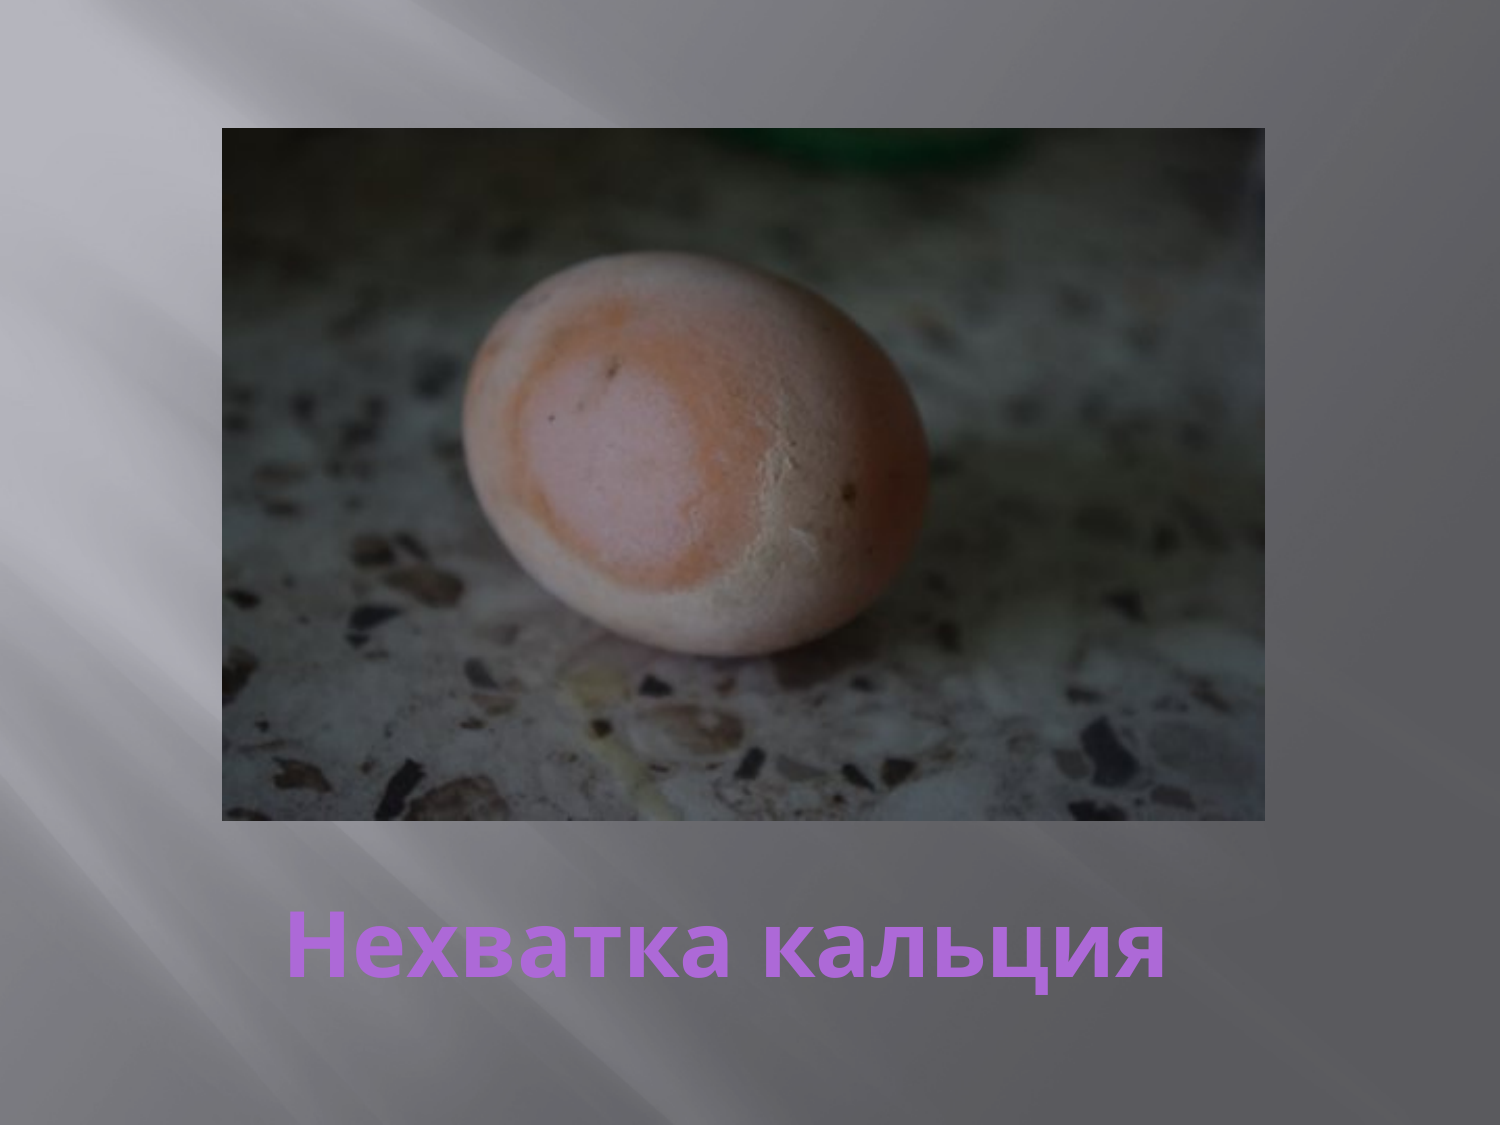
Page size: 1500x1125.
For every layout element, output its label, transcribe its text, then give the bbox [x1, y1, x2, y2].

picture [222, 128, 1265, 821]
text_box Нехватка кальция [199, 878, 1254, 1004]
